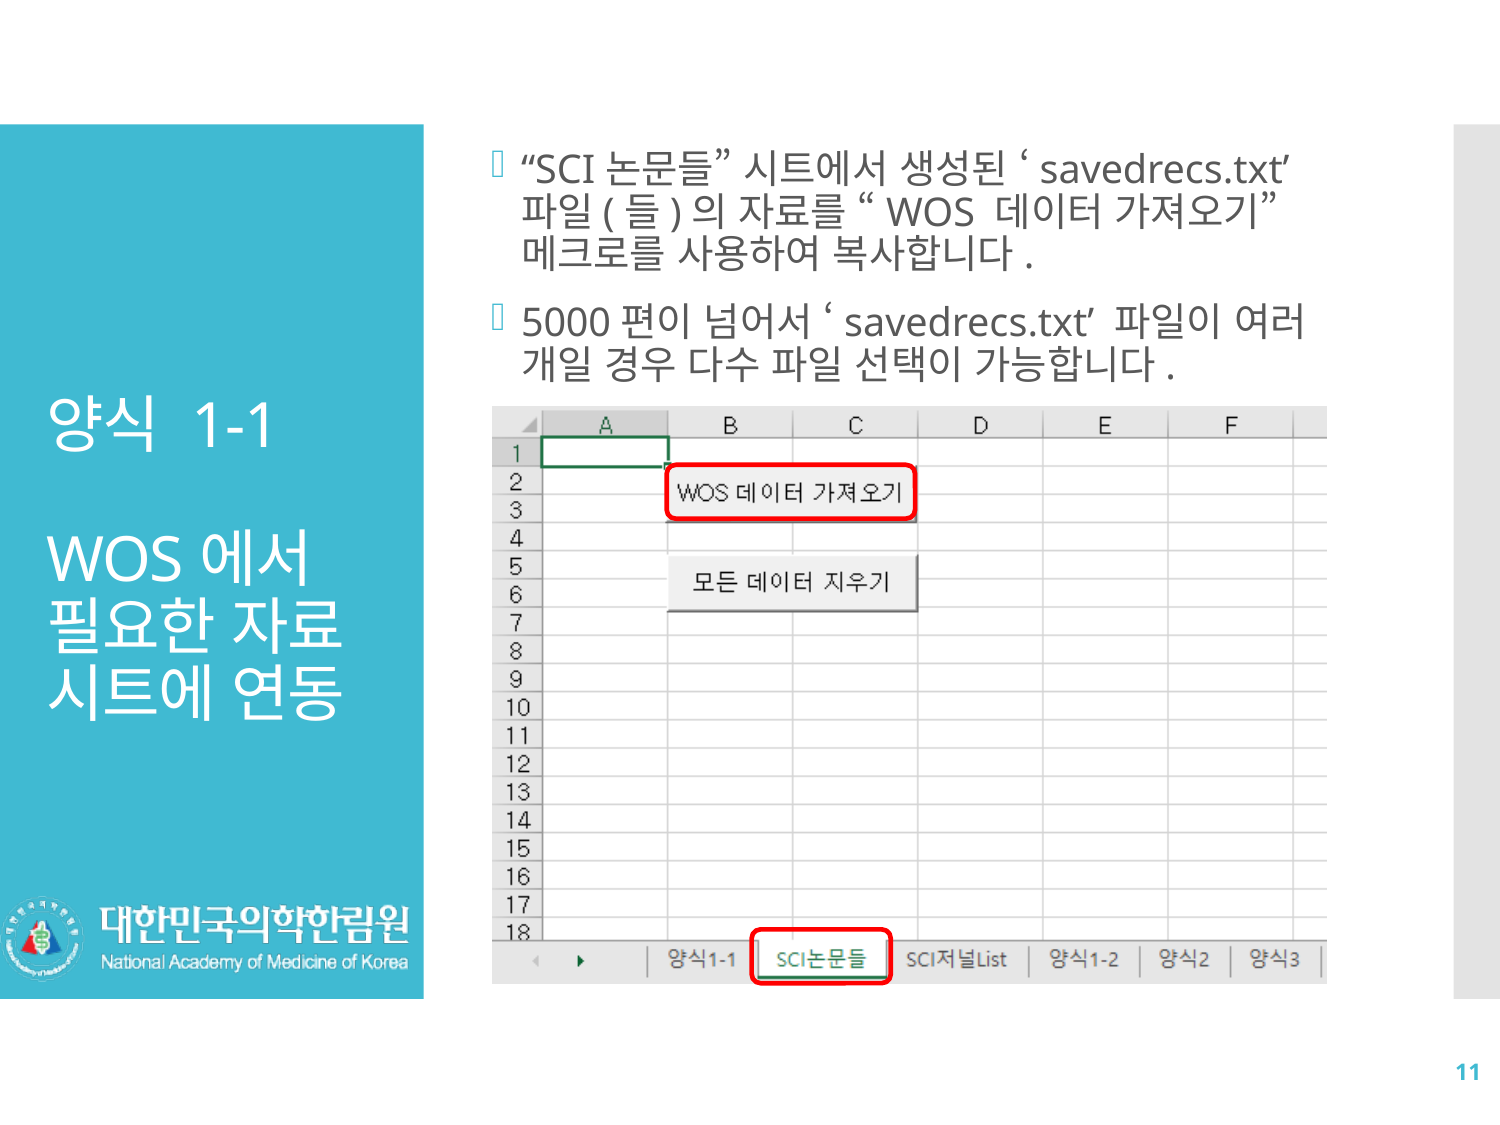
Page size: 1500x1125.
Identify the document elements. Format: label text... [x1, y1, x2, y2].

list “SCI논문들” 시트에서 생성된 ‘savedrecs.txt’ 파일(들)의 자료를 “WOS 데이터 가져오기” 메크로를 사용하여 복사합니다. 5000편이 넘어서 ‘savedrecs.txt’ 파일이 여러 개일 경우 다수 파일 선택이 가능합니다. [476, 141, 1376, 982]
title 양식 1-1 WOS에서 필요한 자료 시트에 연동 [31, 184, 394, 896]
picture [0, 896, 410, 982]
slide_number 11 [1308, 1042, 1497, 1103]
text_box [491, 406, 1327, 984]
